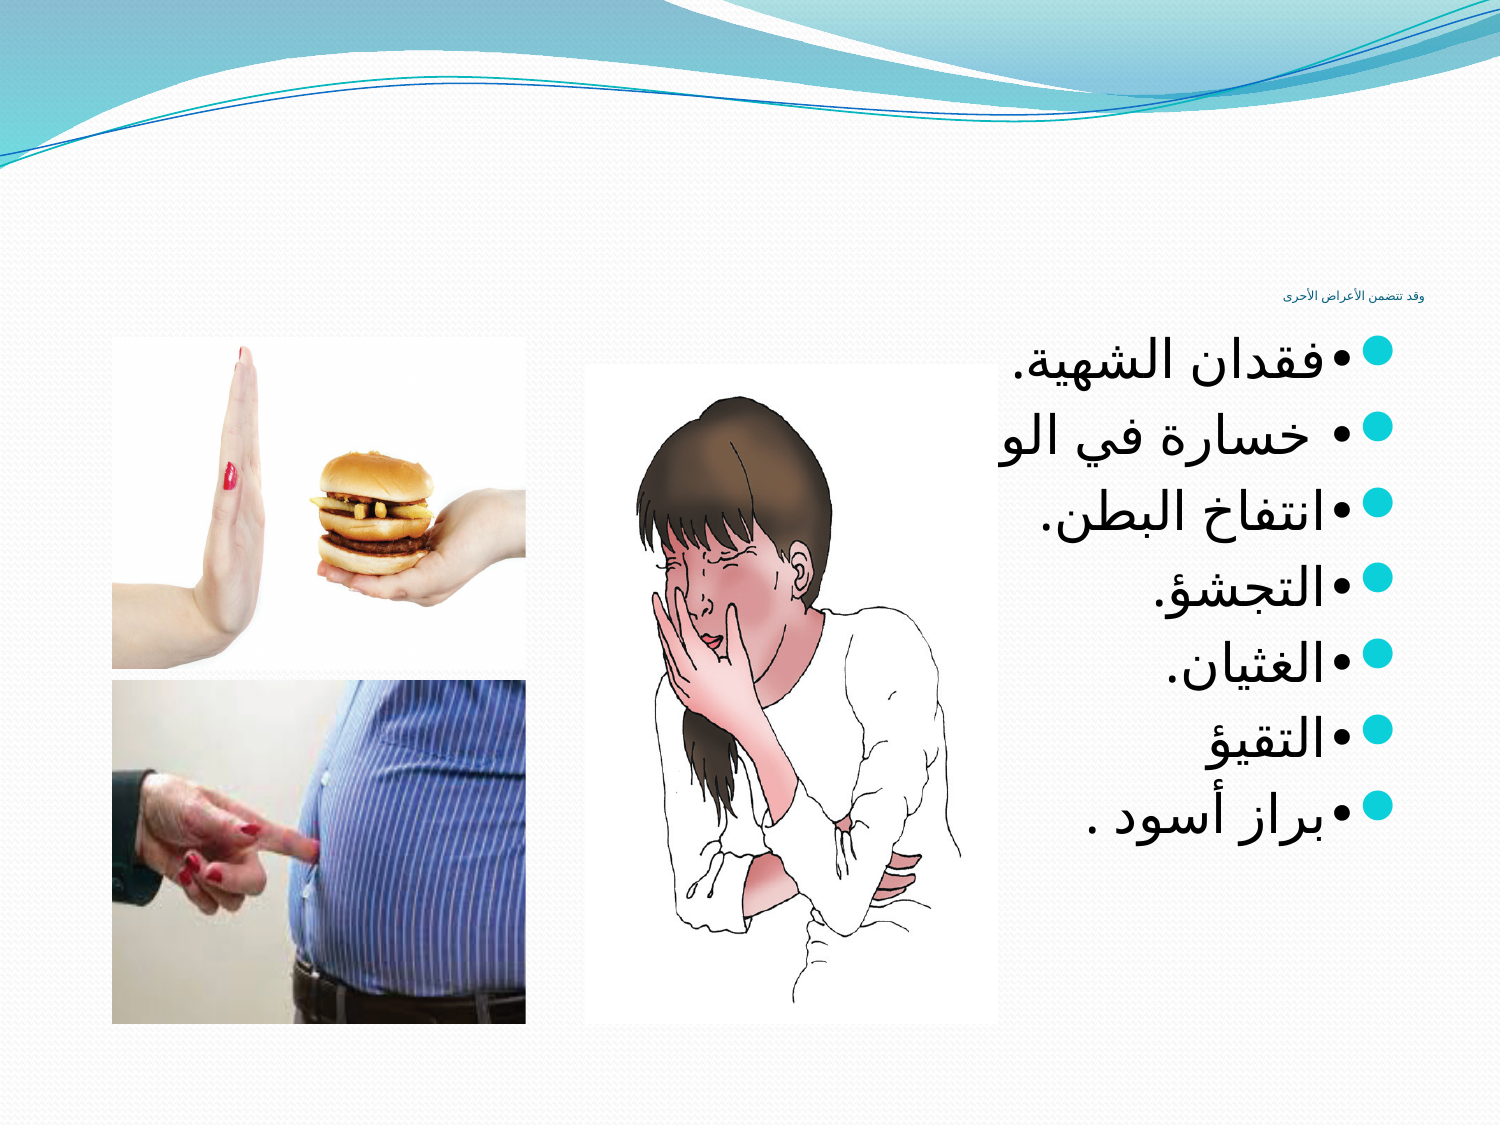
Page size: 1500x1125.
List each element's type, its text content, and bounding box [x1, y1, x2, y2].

picture [584, 364, 999, 1024]
title وقد تتضمن الأعراض الأحرى [75, 115, 1425, 303]
list •فقدان الشهية. • خسارة في الوزن •انتفاخ البطن. •التجشؤ. •الغثيان. •التقيؤ •براز أسود . [75, 317, 1425, 1038]
picture [111, 337, 526, 670]
picture [111, 680, 526, 1024]
